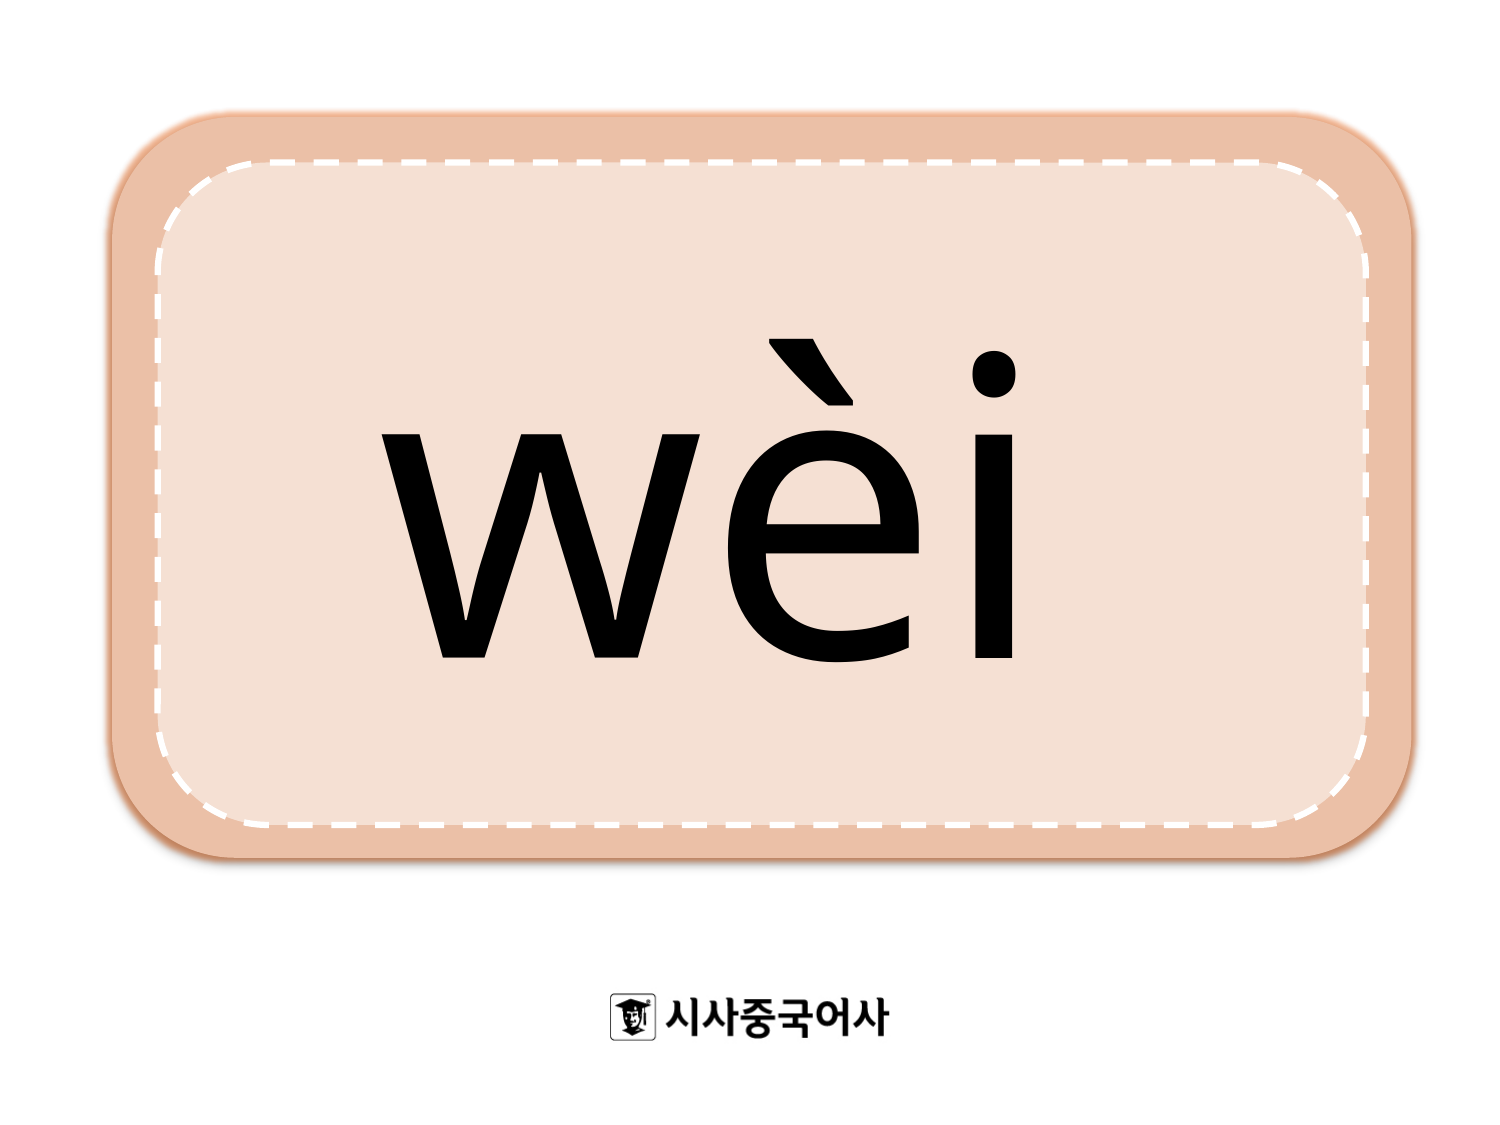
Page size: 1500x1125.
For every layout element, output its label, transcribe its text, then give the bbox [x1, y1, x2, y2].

picture [602, 987, 898, 1047]
text_box wèi [162, 160, 1371, 824]
